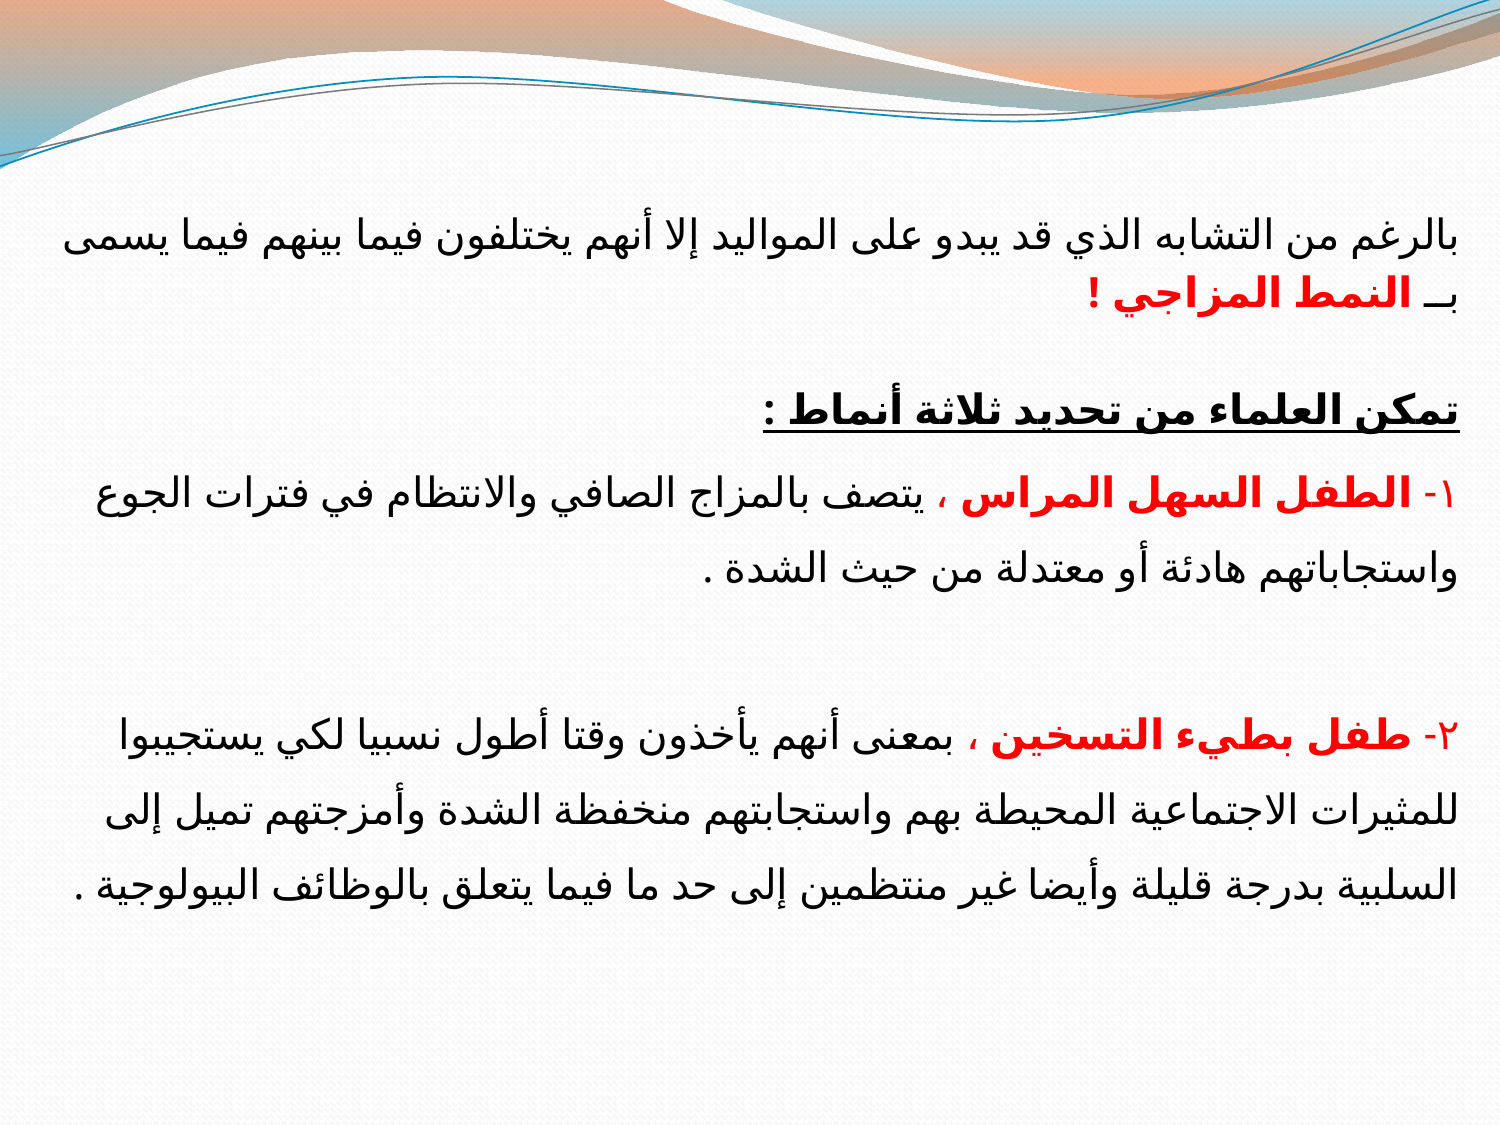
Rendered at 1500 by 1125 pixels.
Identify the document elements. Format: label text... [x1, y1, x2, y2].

list بالرغم من التشابه الذي قد يبدو على المواليد إلا أنهم يختلفون فيما بينهم فيما يسمى بــ النمط المزاجي ! تمكن العلماء من تحديد ثلاثة أنماط : ١- الطفل السهل المراس ، يتصف بالمزاج الصافي والانتظام في فترات الجوع واستجاباتهم هادئة أو معتدلة من حيث الشدة . ٢- طفل بطيء التسخين ، بمعنى أنهم يأخذون وقتا أطول نسبيا لكي يستجيبوا للمثيرات الاجتماعية المحيطة بهم واستجابتهم منخفظة الشدة وأمزجتهم تميل إلى السلبية بدرجة قليلة وأيضا غير منتظمين إلى حد ما فيما يتعلق بالوظائف البيولوجية . [37, 200, 1475, 1000]
